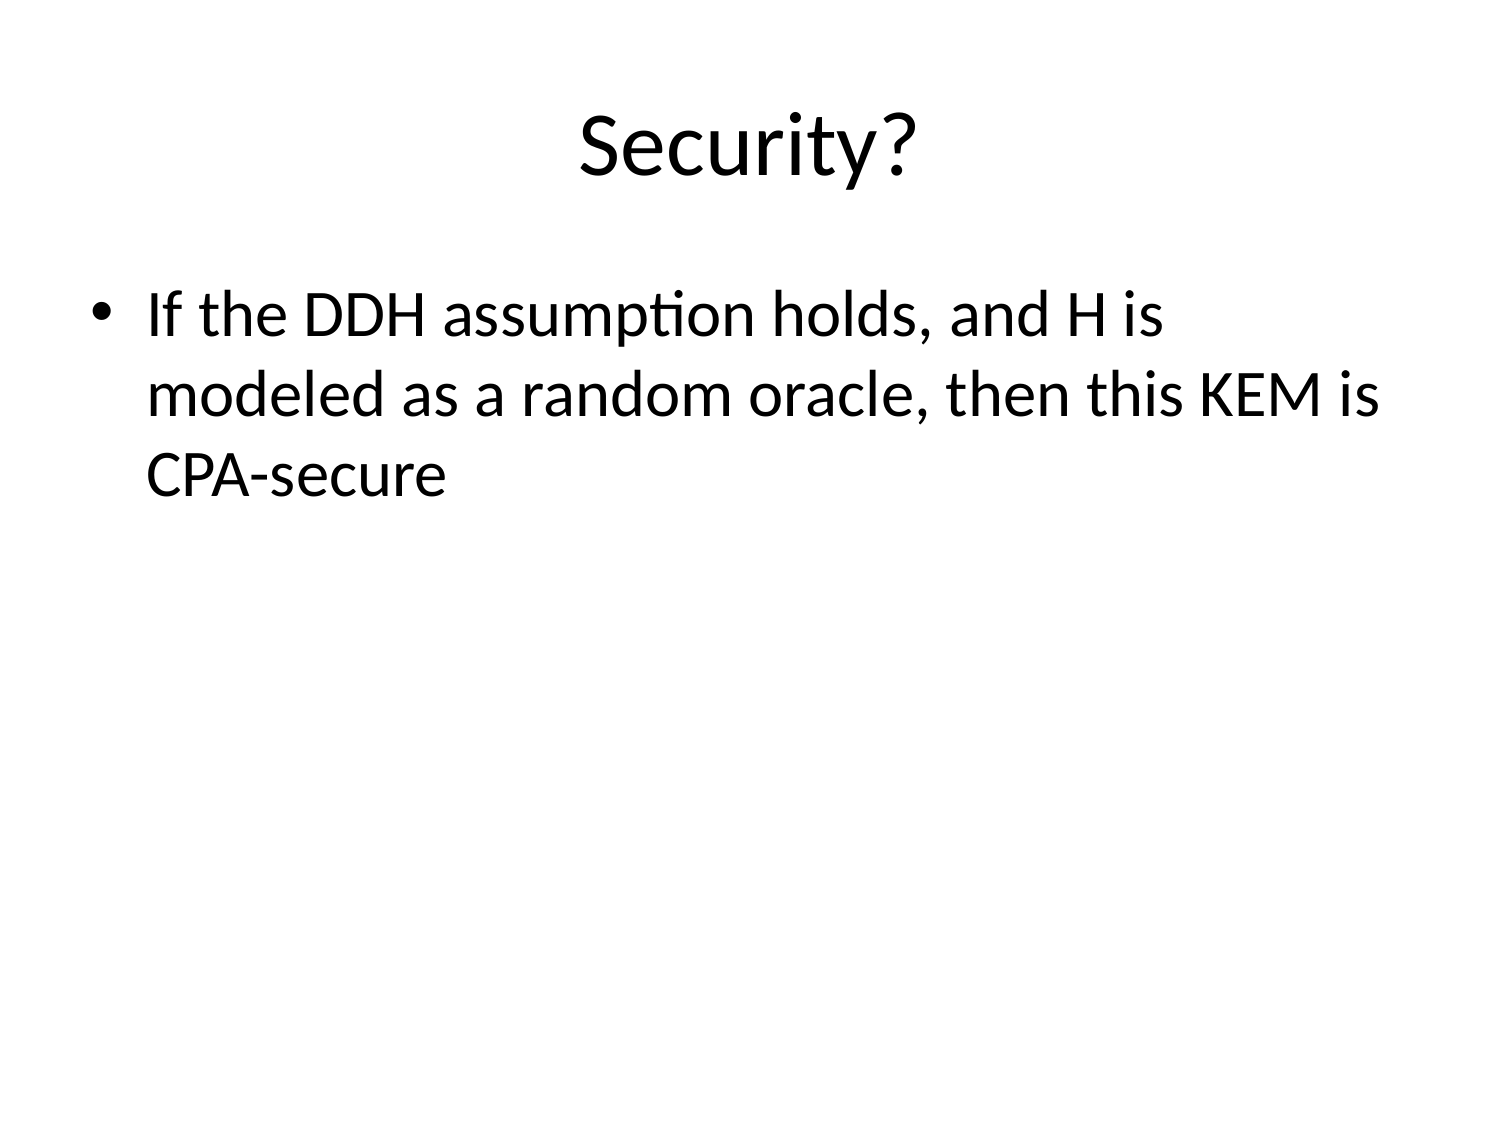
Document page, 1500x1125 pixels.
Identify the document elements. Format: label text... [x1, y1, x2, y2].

list If the DDH assumption holds, and H is modeled as a random oracle, then this KEM is CPA-secure [75, 262, 1425, 1005]
title Security? [75, 45, 1425, 233]
